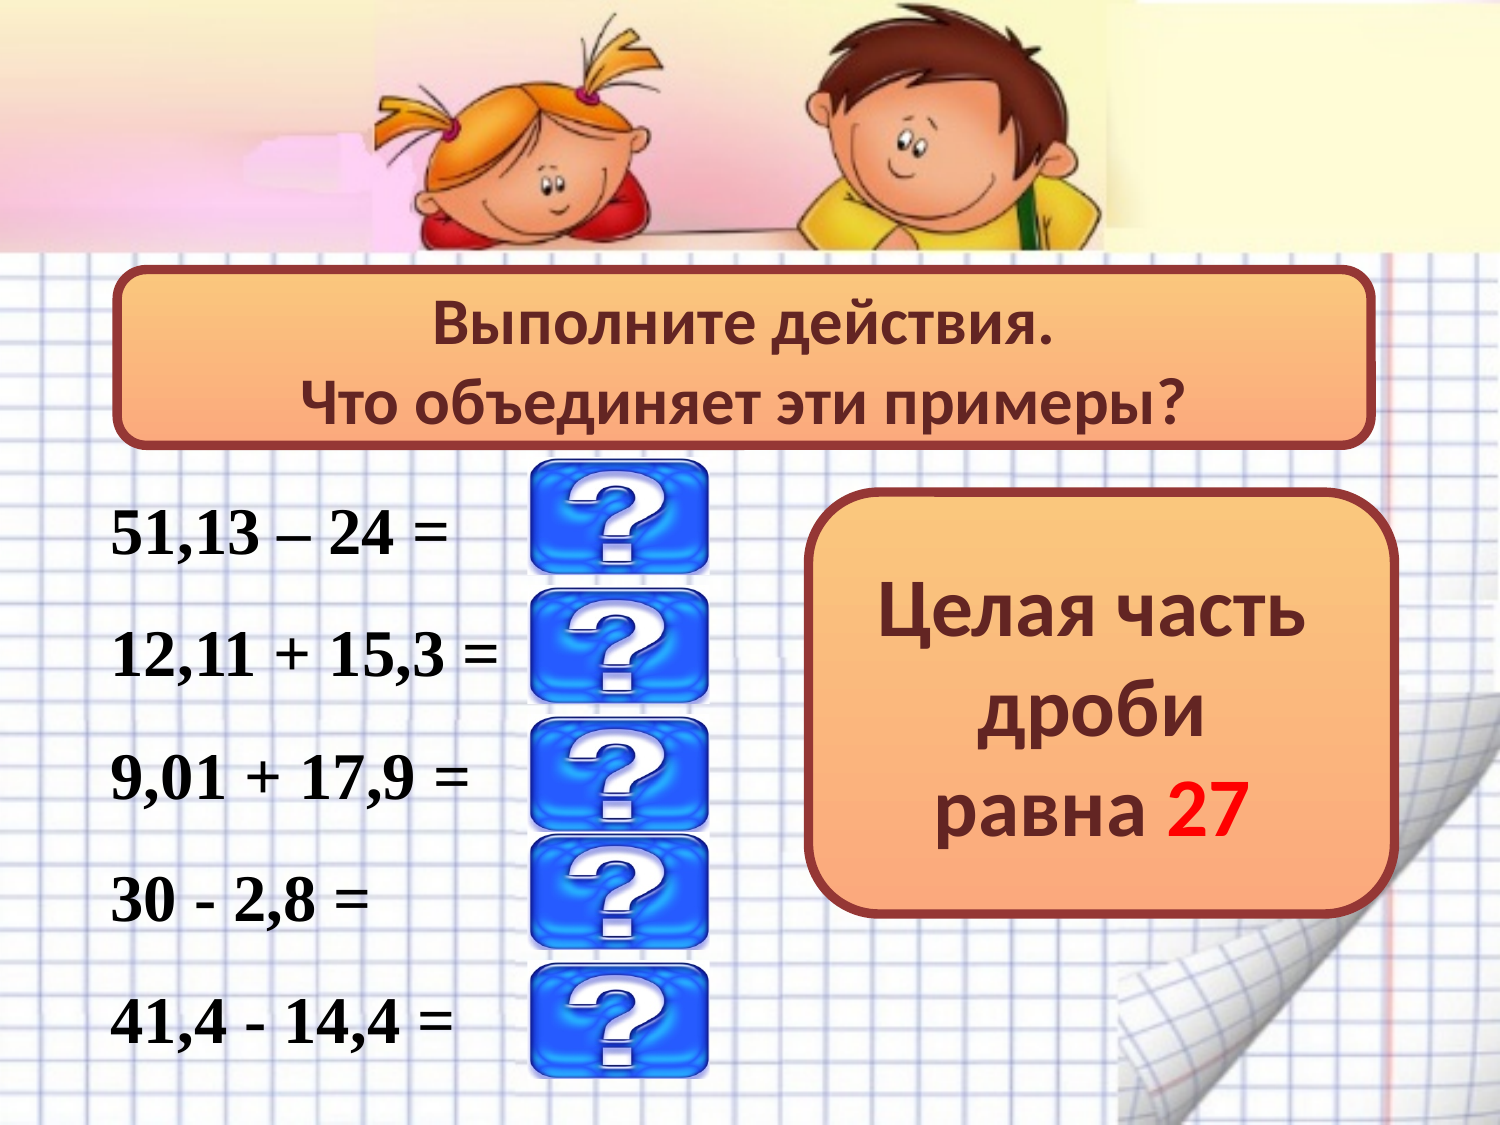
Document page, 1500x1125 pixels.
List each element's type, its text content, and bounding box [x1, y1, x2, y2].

picture [0, 0, 1500, 1125]
text_box 51,13 – 24 = 27,13 12,11 + 15,3 = 27,41 9,01 + 17,9 = 27,91 30 - 2,8 = 27,2 41,4 - 14,4 = 27 [95, 480, 530, 1065]
text_box Выполните действия. Что объединяет эти примеры? [115, 267, 1374, 448]
text_box 51,13 – 24 = 27,13 12,11 + 15,3 = 27,41 9,01 + 17,9 = 27,91 30 - 2,8 = 27,2 41,4 - 14,4 = 27 [705, 480, 717, 1065]
text_box Целая часть дроби равна 27 [806, 489, 1397, 917]
